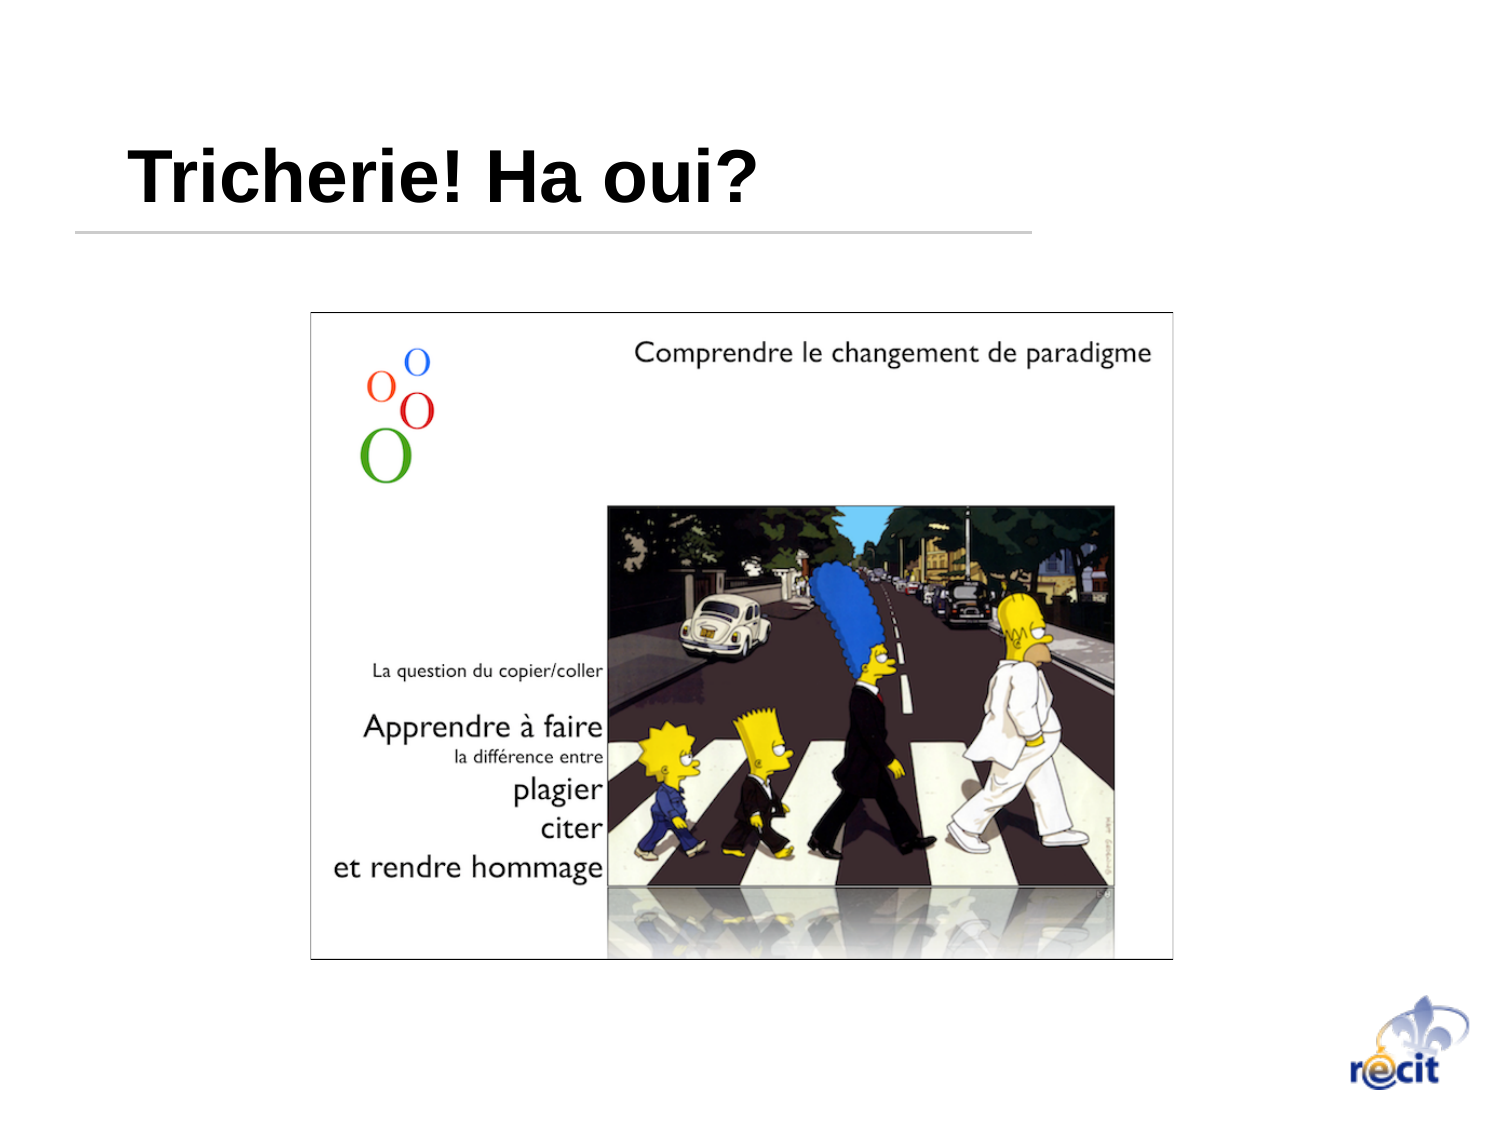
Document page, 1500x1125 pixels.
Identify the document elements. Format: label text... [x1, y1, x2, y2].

text_box [1350, 995, 1470, 1090]
text_box [310, 312, 1174, 961]
title Tricherie! Ha oui? [75, 45, 1425, 233]
